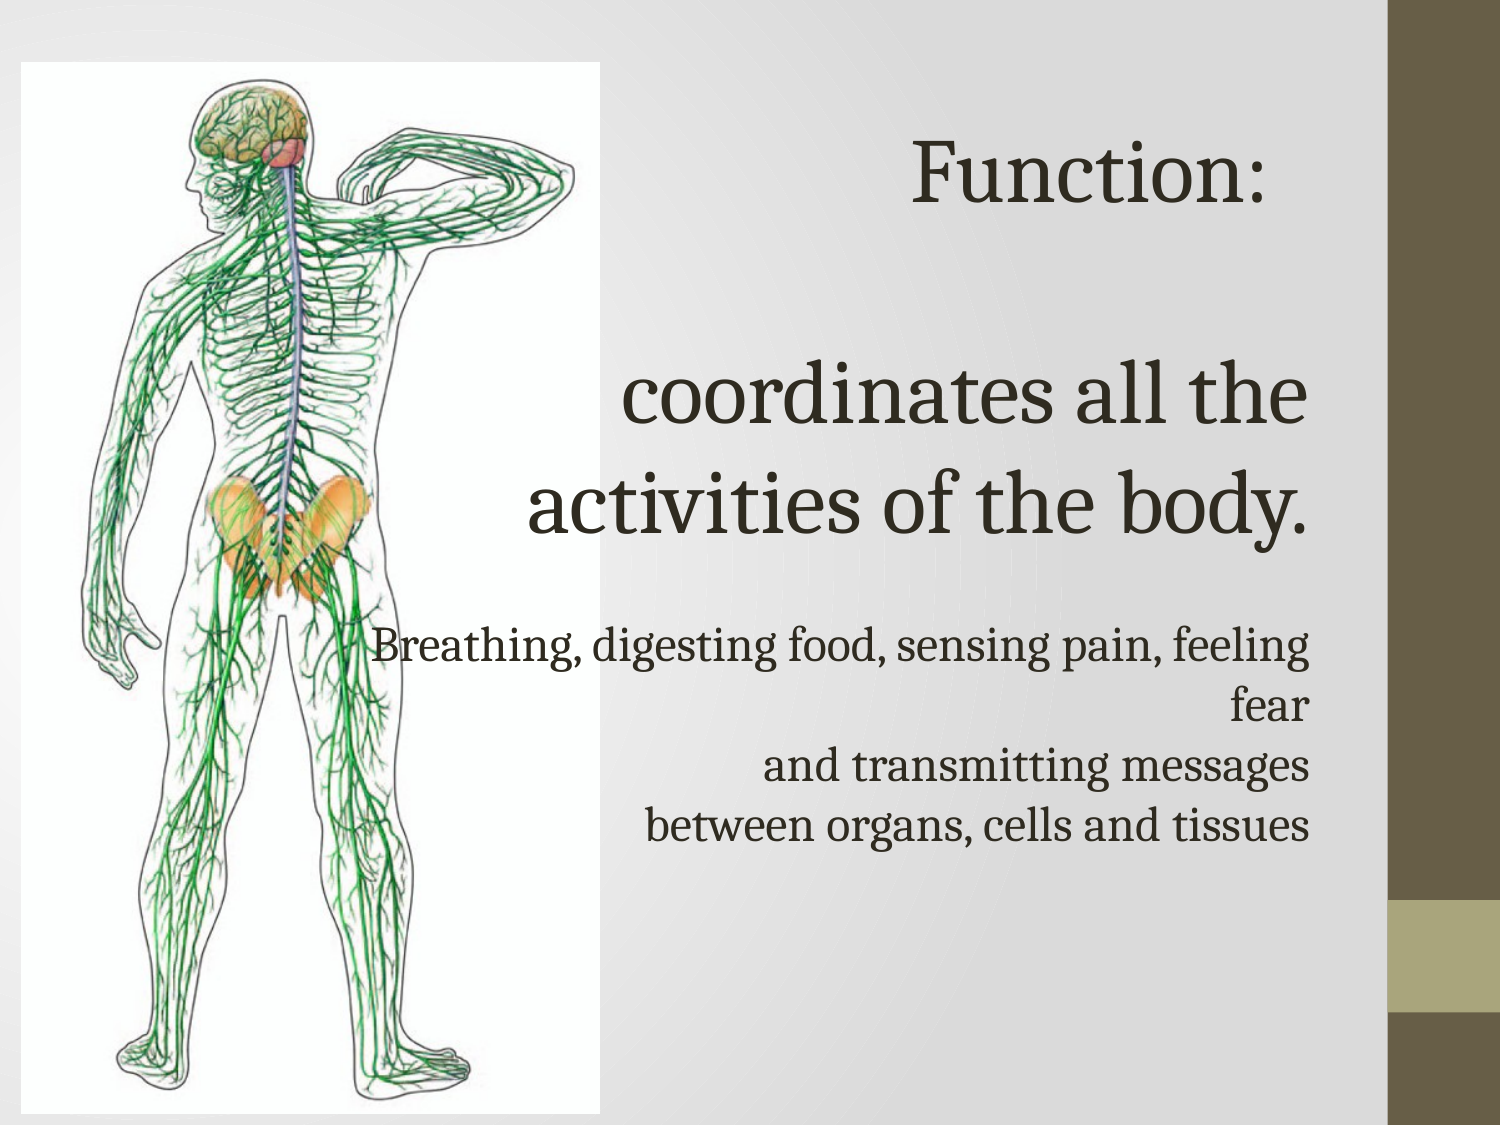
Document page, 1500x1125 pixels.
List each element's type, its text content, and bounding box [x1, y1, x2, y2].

text_box Function: coordinates all the activities of the body. Breathing, digesting food, sensing pain, feeling fear and transmitting messages between organs, cells and tissues [324, 0, 1325, 1063]
picture [20, 61, 601, 1115]
